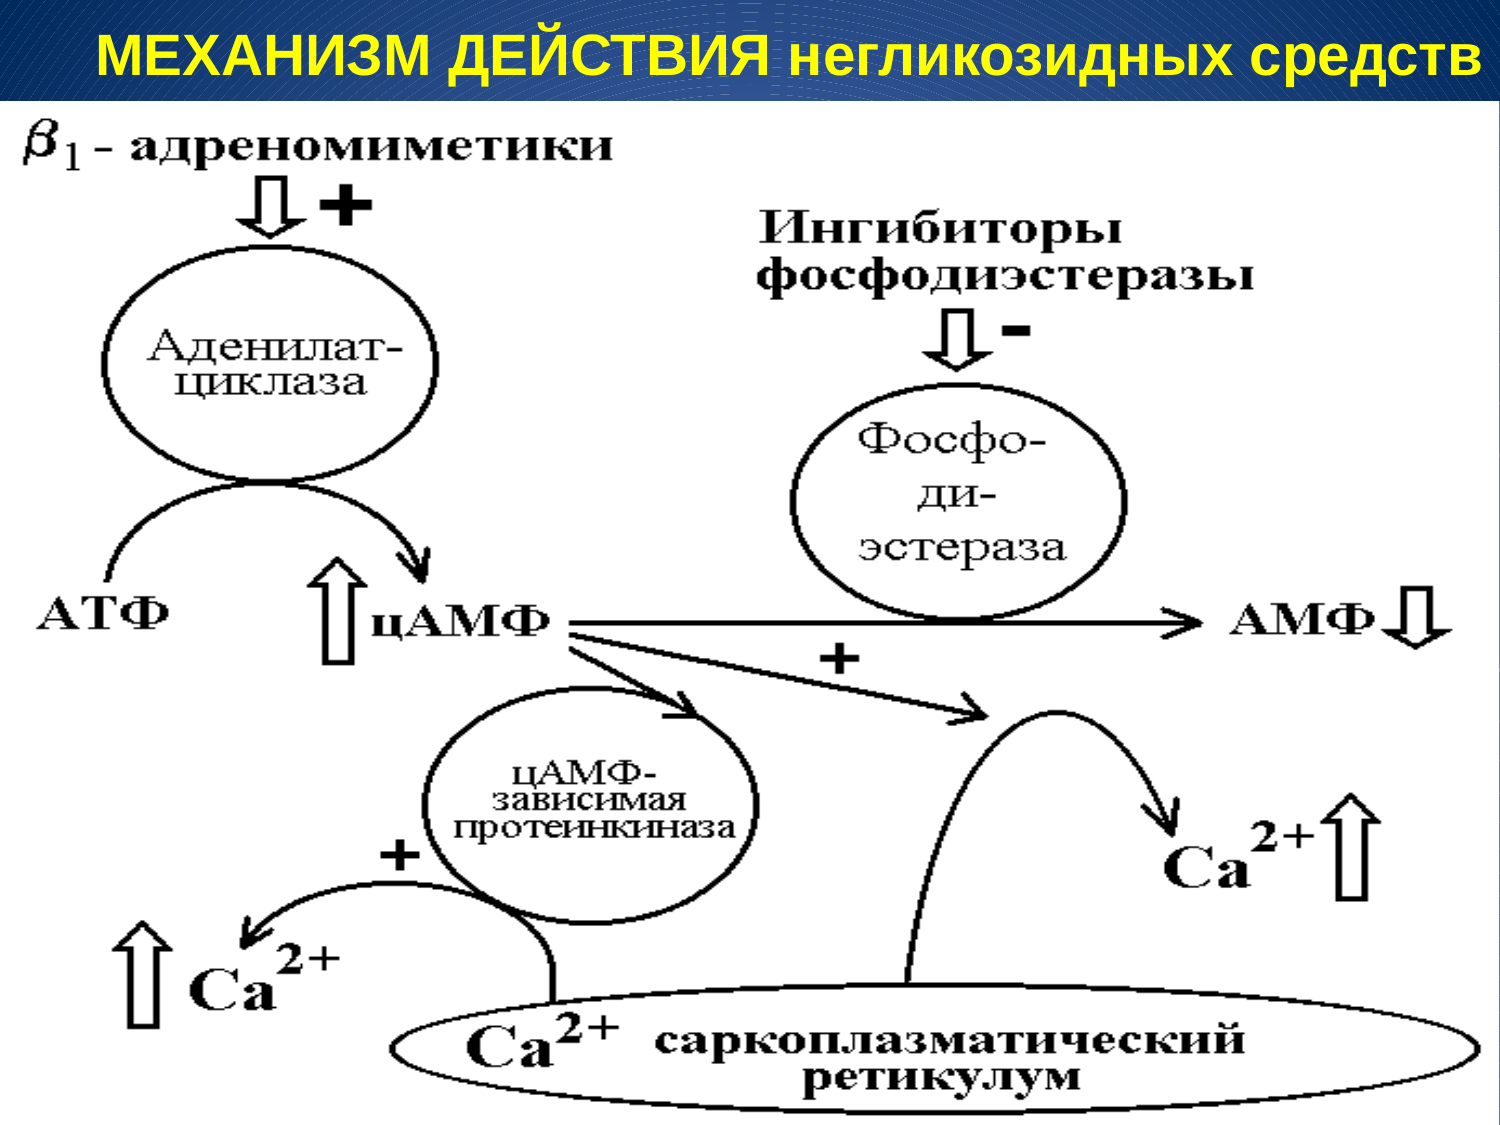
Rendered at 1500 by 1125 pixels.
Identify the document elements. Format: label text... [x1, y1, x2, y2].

text_box МЕХАНИЗМ ДЕЙСТВИЯ негликозидных средств [37, 0, 1500, 100]
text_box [0, 100, 1500, 1125]
